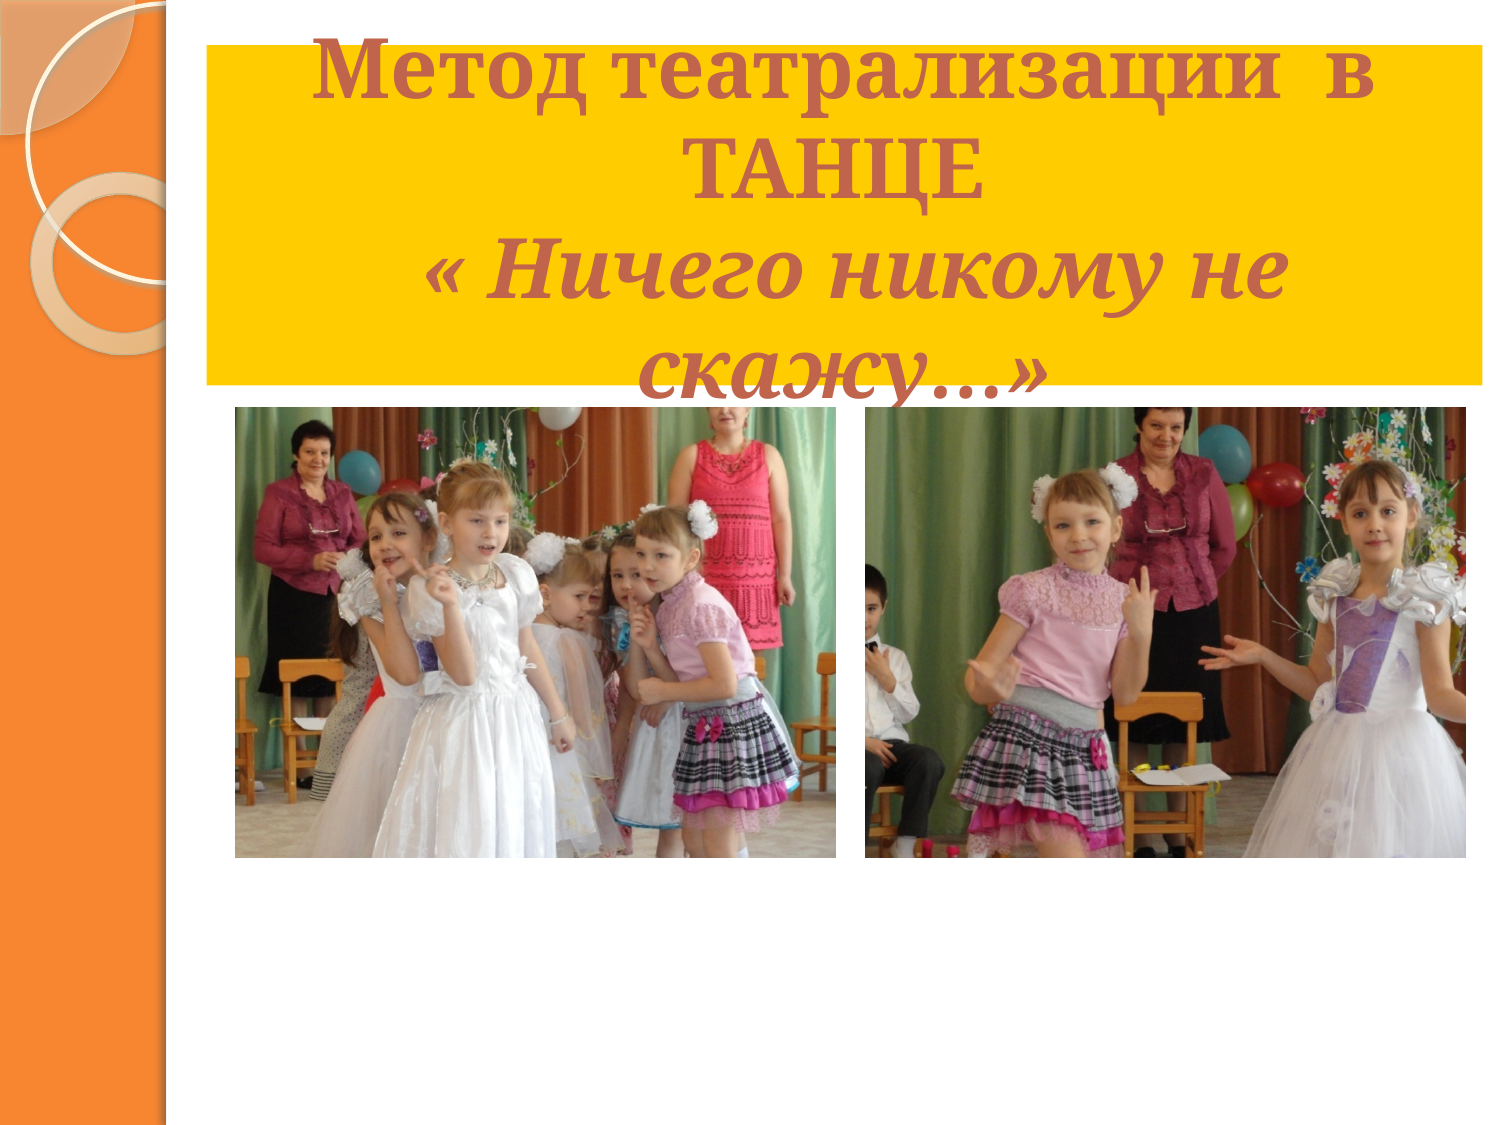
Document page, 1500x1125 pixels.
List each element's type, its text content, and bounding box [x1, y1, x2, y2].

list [235, 407, 836, 858]
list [865, 407, 1466, 858]
title Метод театрализации в ТАНЦЕ « Ничего никому не скажу…» [206, 45, 1483, 386]
